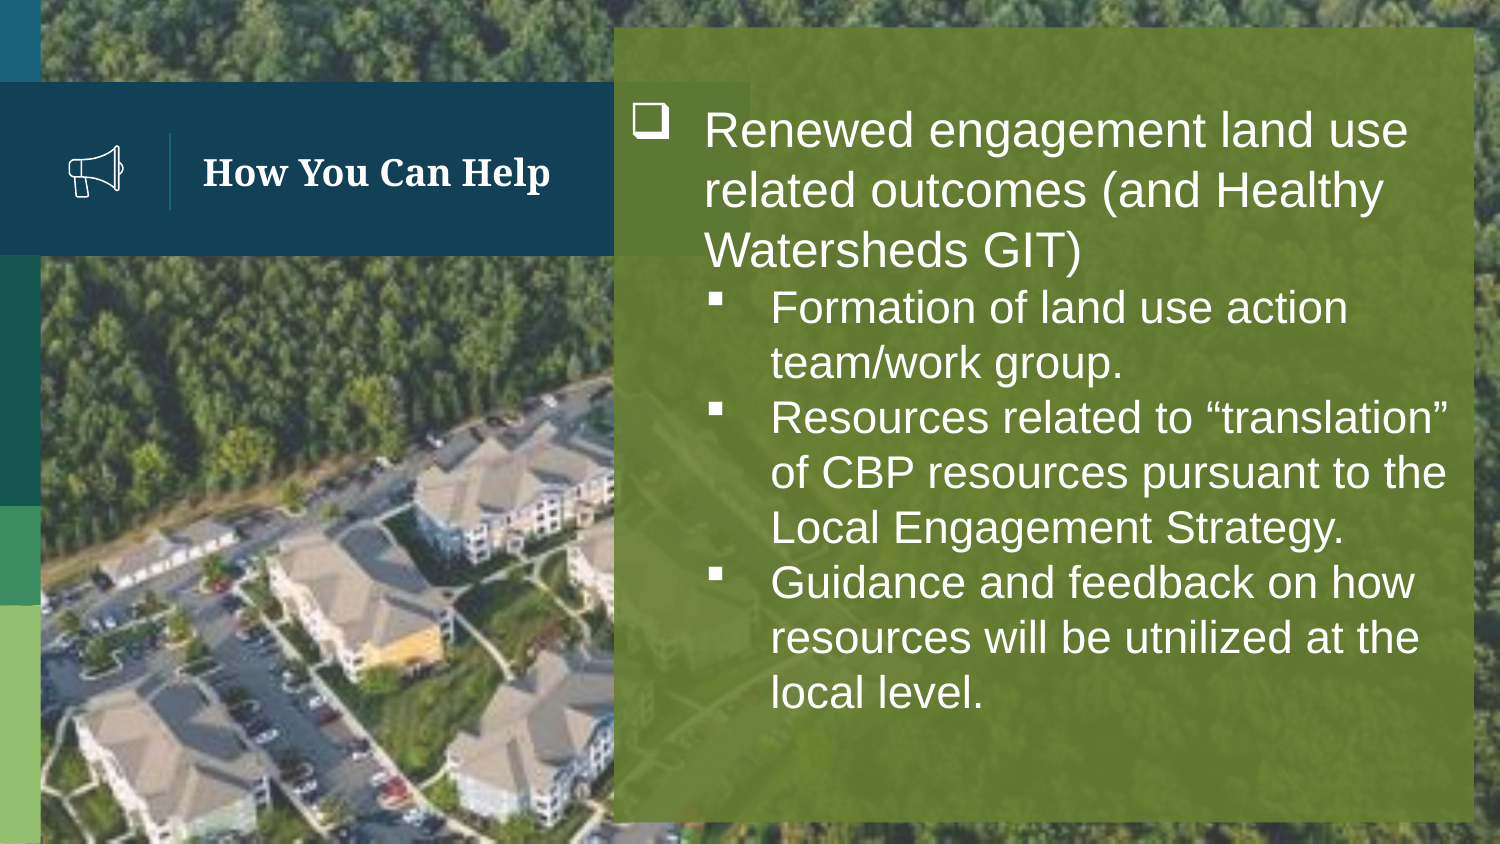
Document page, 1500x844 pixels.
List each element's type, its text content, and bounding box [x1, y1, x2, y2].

title How You Can Help [187, 87, 614, 256]
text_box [69, 145, 123, 197]
list Renewed engagement land use related outcomes (and Healthy Watersheds GIT) Formation of land use action team/work group. Resources related to “translation” of CBP resources pursuant to the Local Engagement Strategy. Guidance and feedback on how resources will be utnilized at the local level. [614, 27, 1474, 823]
